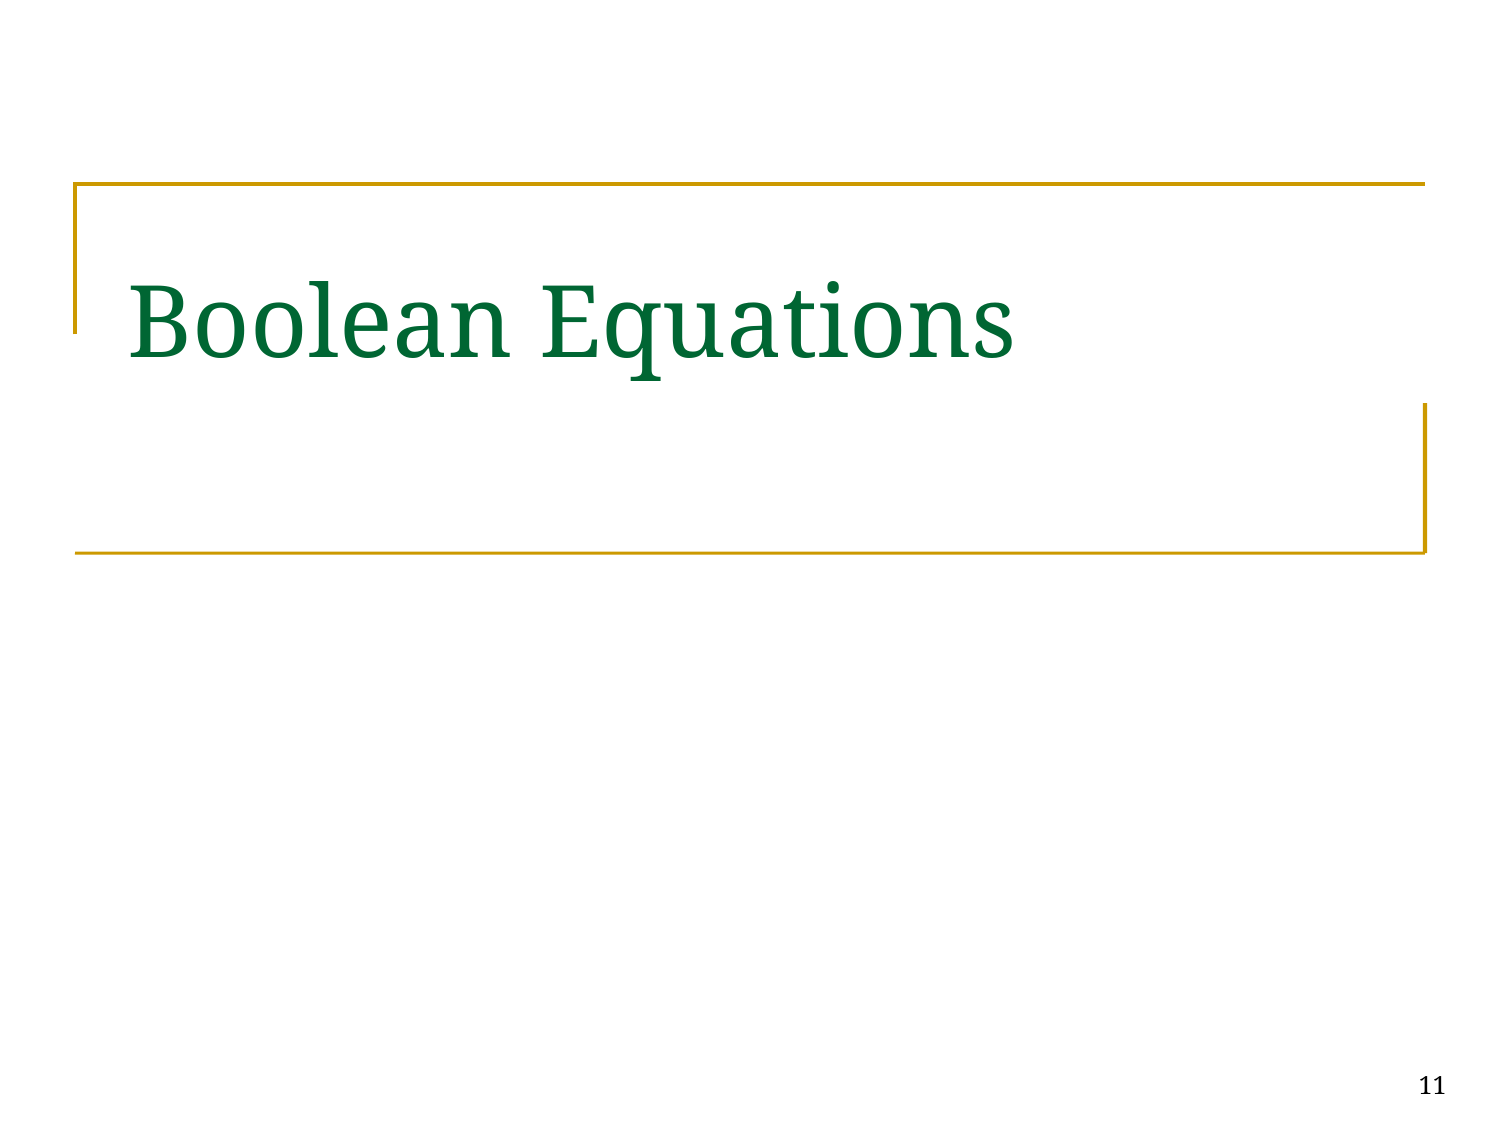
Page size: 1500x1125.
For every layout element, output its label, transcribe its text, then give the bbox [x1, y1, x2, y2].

title Boolean Equations [112, 249, 1413, 538]
slide_number 11 [1111, 1036, 1462, 1112]
